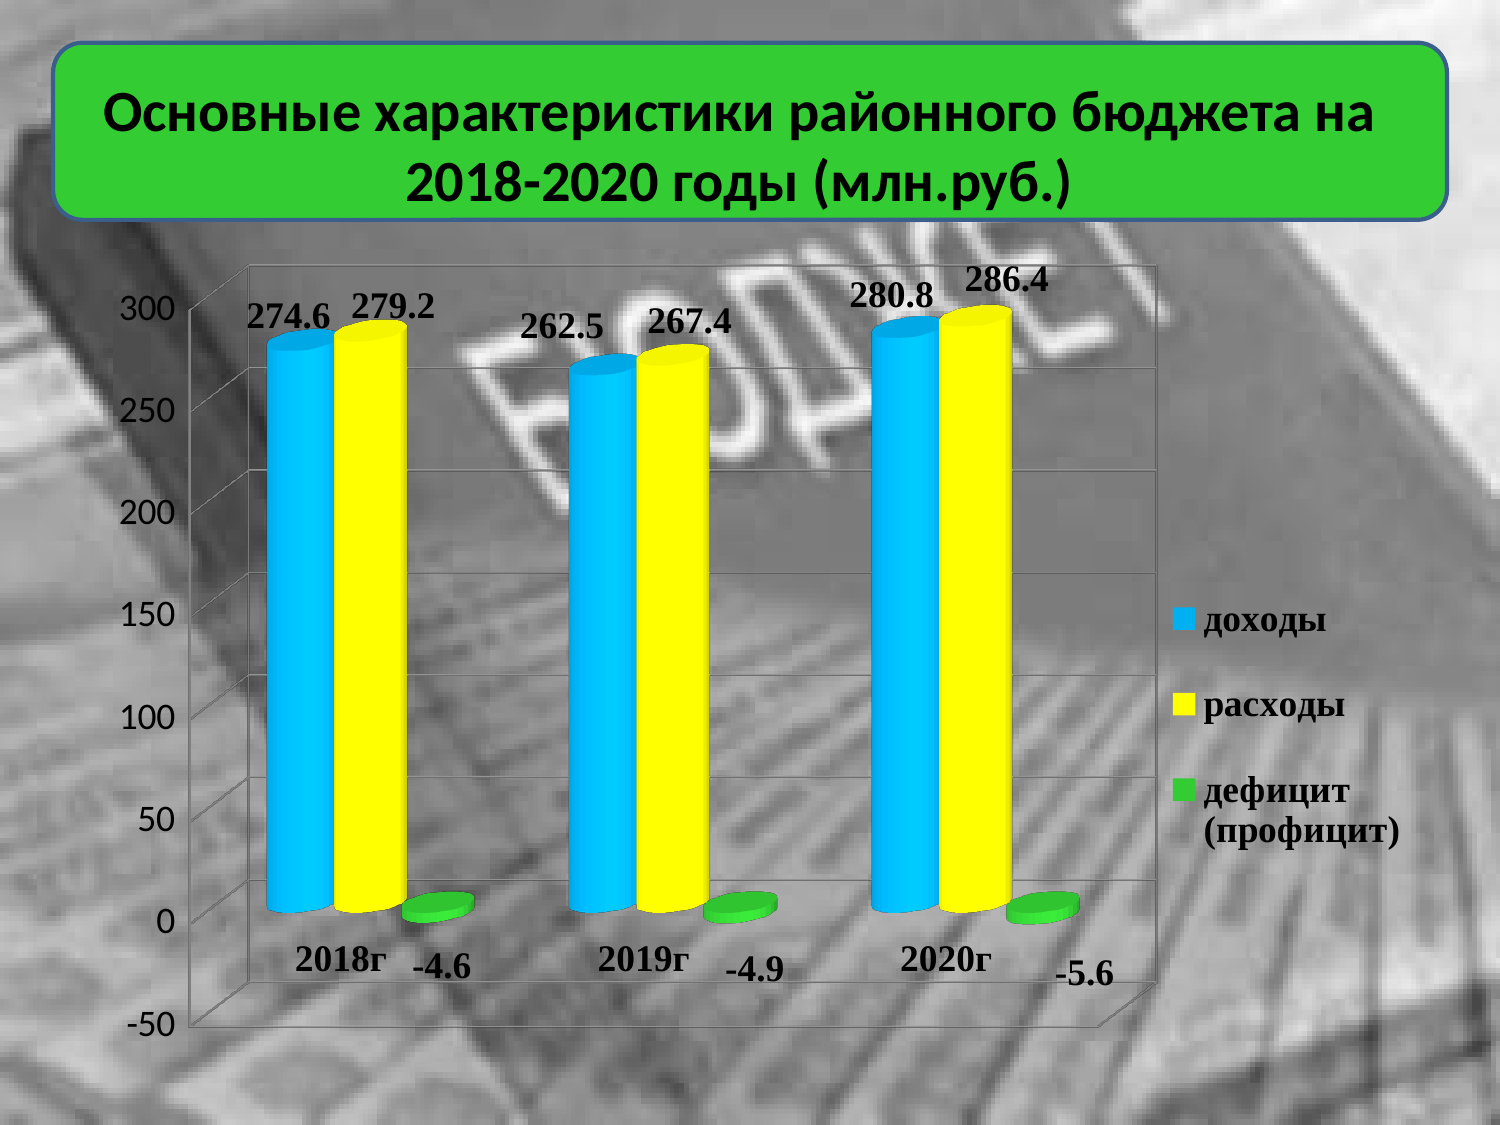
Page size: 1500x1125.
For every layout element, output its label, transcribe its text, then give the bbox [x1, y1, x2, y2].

title Основные характеристики районного бюджета на 2018-2020 годы (млн.руб.) [29, 42, 1450, 244]
text_box [0, 0, 1500, 1125]
chart [76, 231, 1448, 1062]
